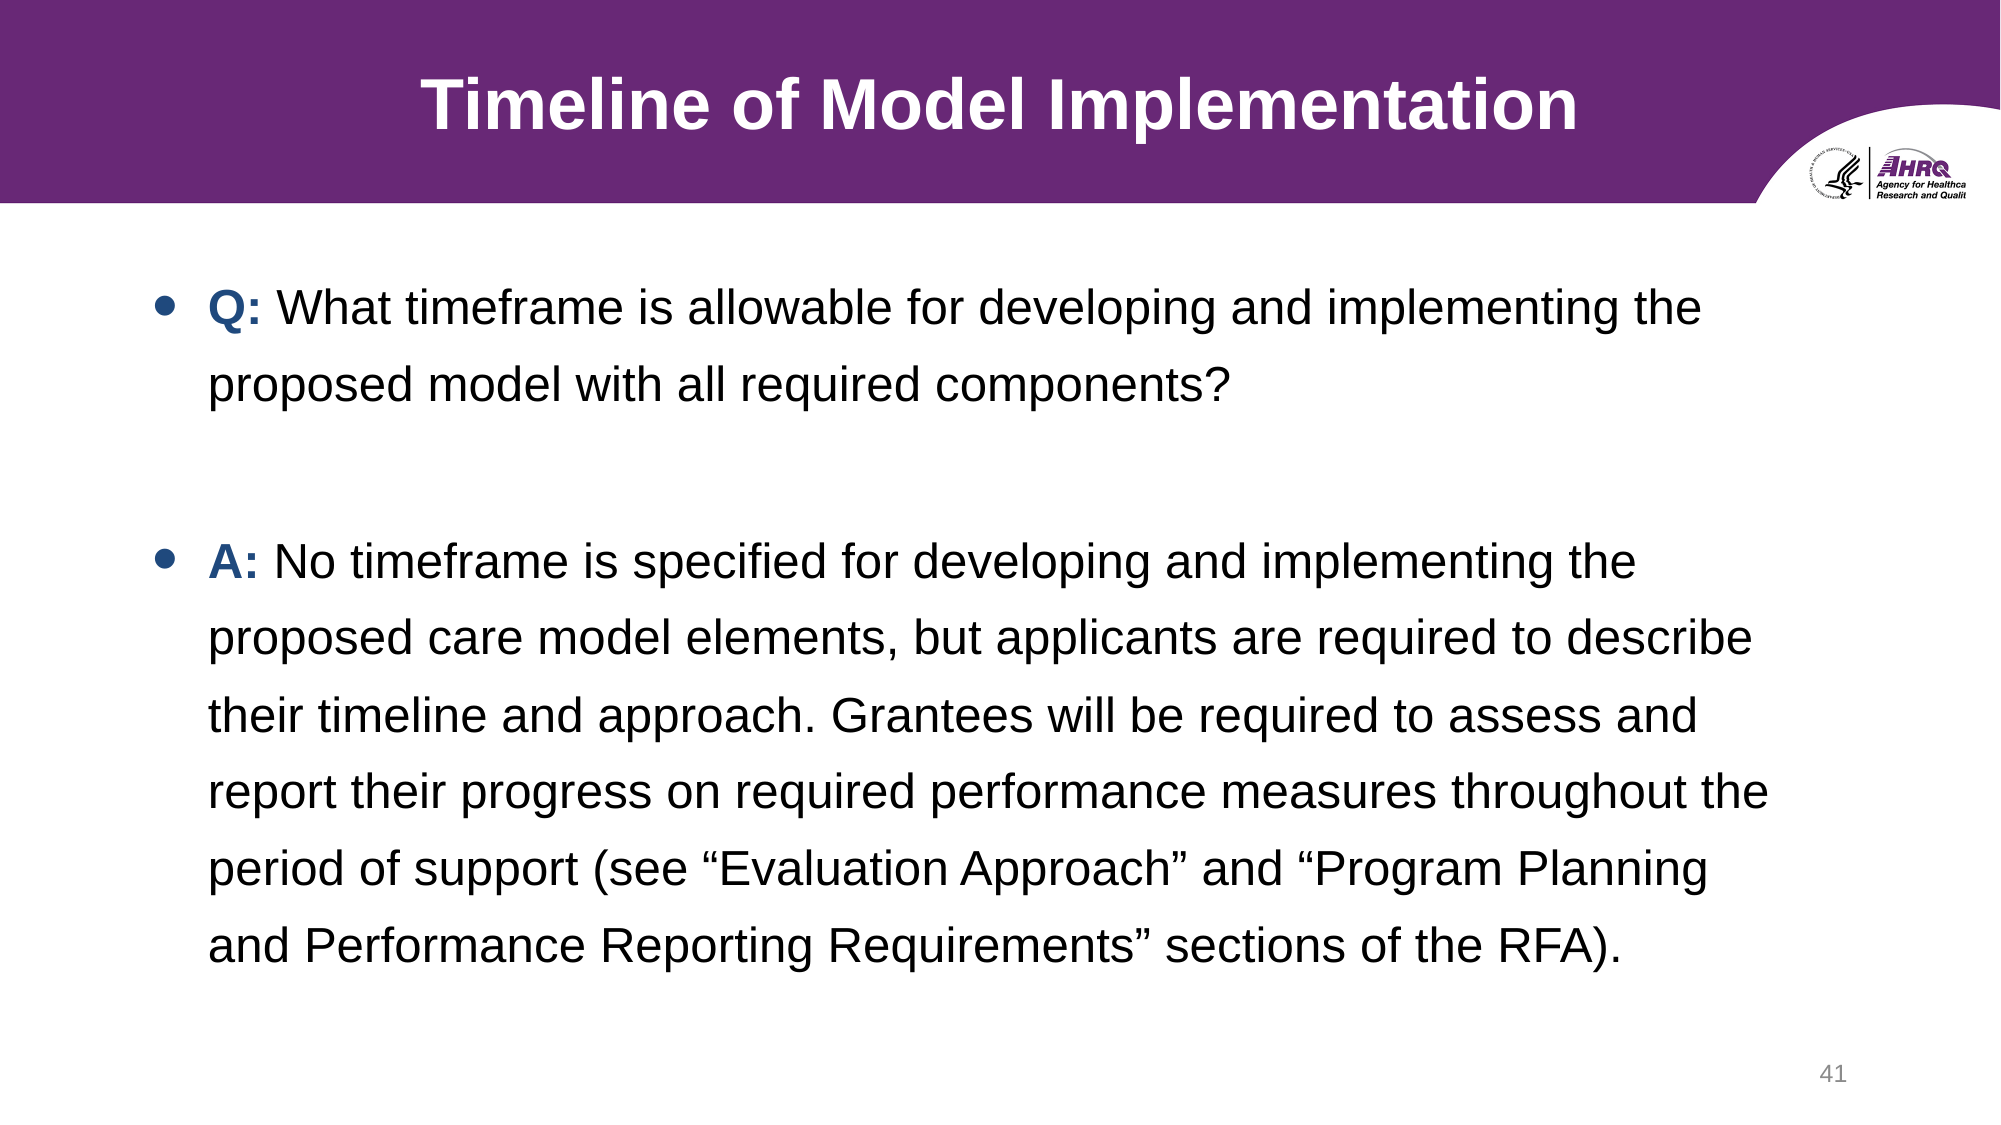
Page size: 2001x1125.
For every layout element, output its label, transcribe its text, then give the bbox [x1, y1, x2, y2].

slide_number 41 [1412, 1042, 1863, 1103]
list Q: What timeframe is allowable for developing and implementing the proposed model with all required components? A: No timeframe is specified for developing and implementing the proposed care model elements, but applicants are required to describe their timeline and approach. Grantees will be required to assess and report their progress on required performance measures throughout the period of support (see “Evaluation Approach” and “Program Planning and Performance Reporting Requirements” sections of the RFA). [137, 249, 1788, 1043]
picture [0, 0, 2001, 1125]
title Timeline of Model Implementation [275, 50, 1725, 152]
